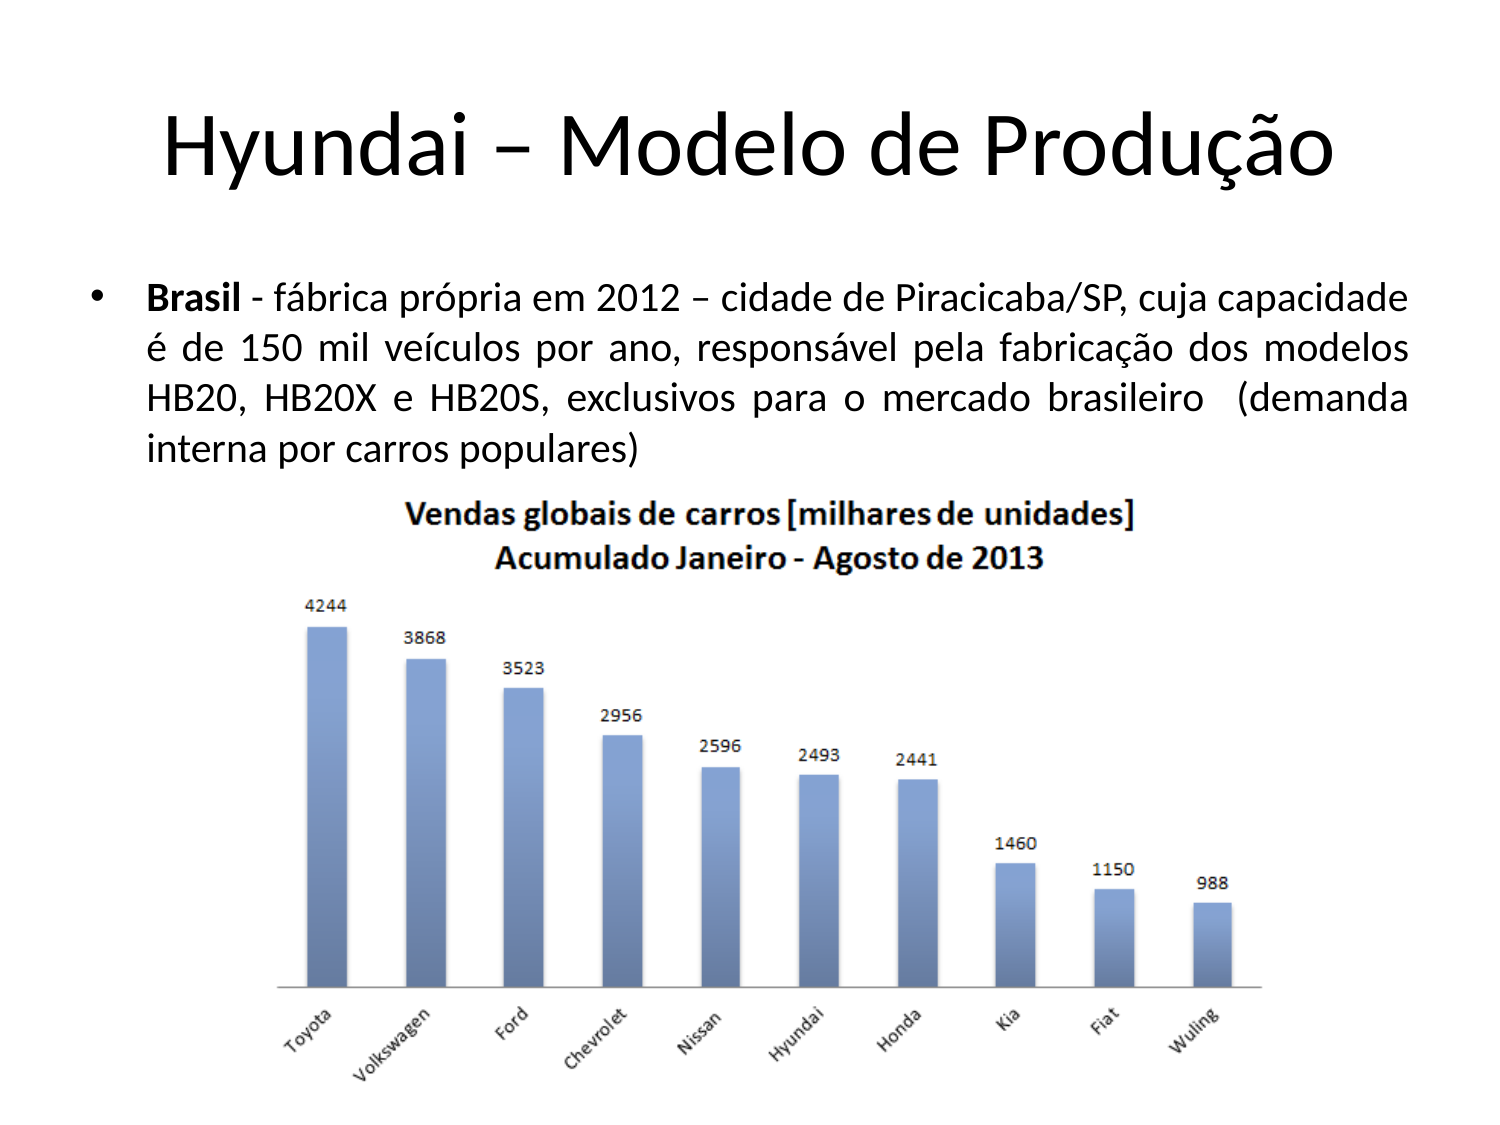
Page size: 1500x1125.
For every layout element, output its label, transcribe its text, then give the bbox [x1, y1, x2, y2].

title Hyundai – Modelo de Produção [75, 45, 1425, 233]
list Brasil - fábrica própria em 2012 – cidade de Piracicaba/SP, cuja capacidade é de 150 mil veículos por ano, responsável pela fabricação dos modelos HB20, HB20X e HB20S, exclusivos para o mercado brasileiro (demanda interna por carros populares) [75, 262, 1425, 1005]
picture [265, 484, 1270, 1095]
